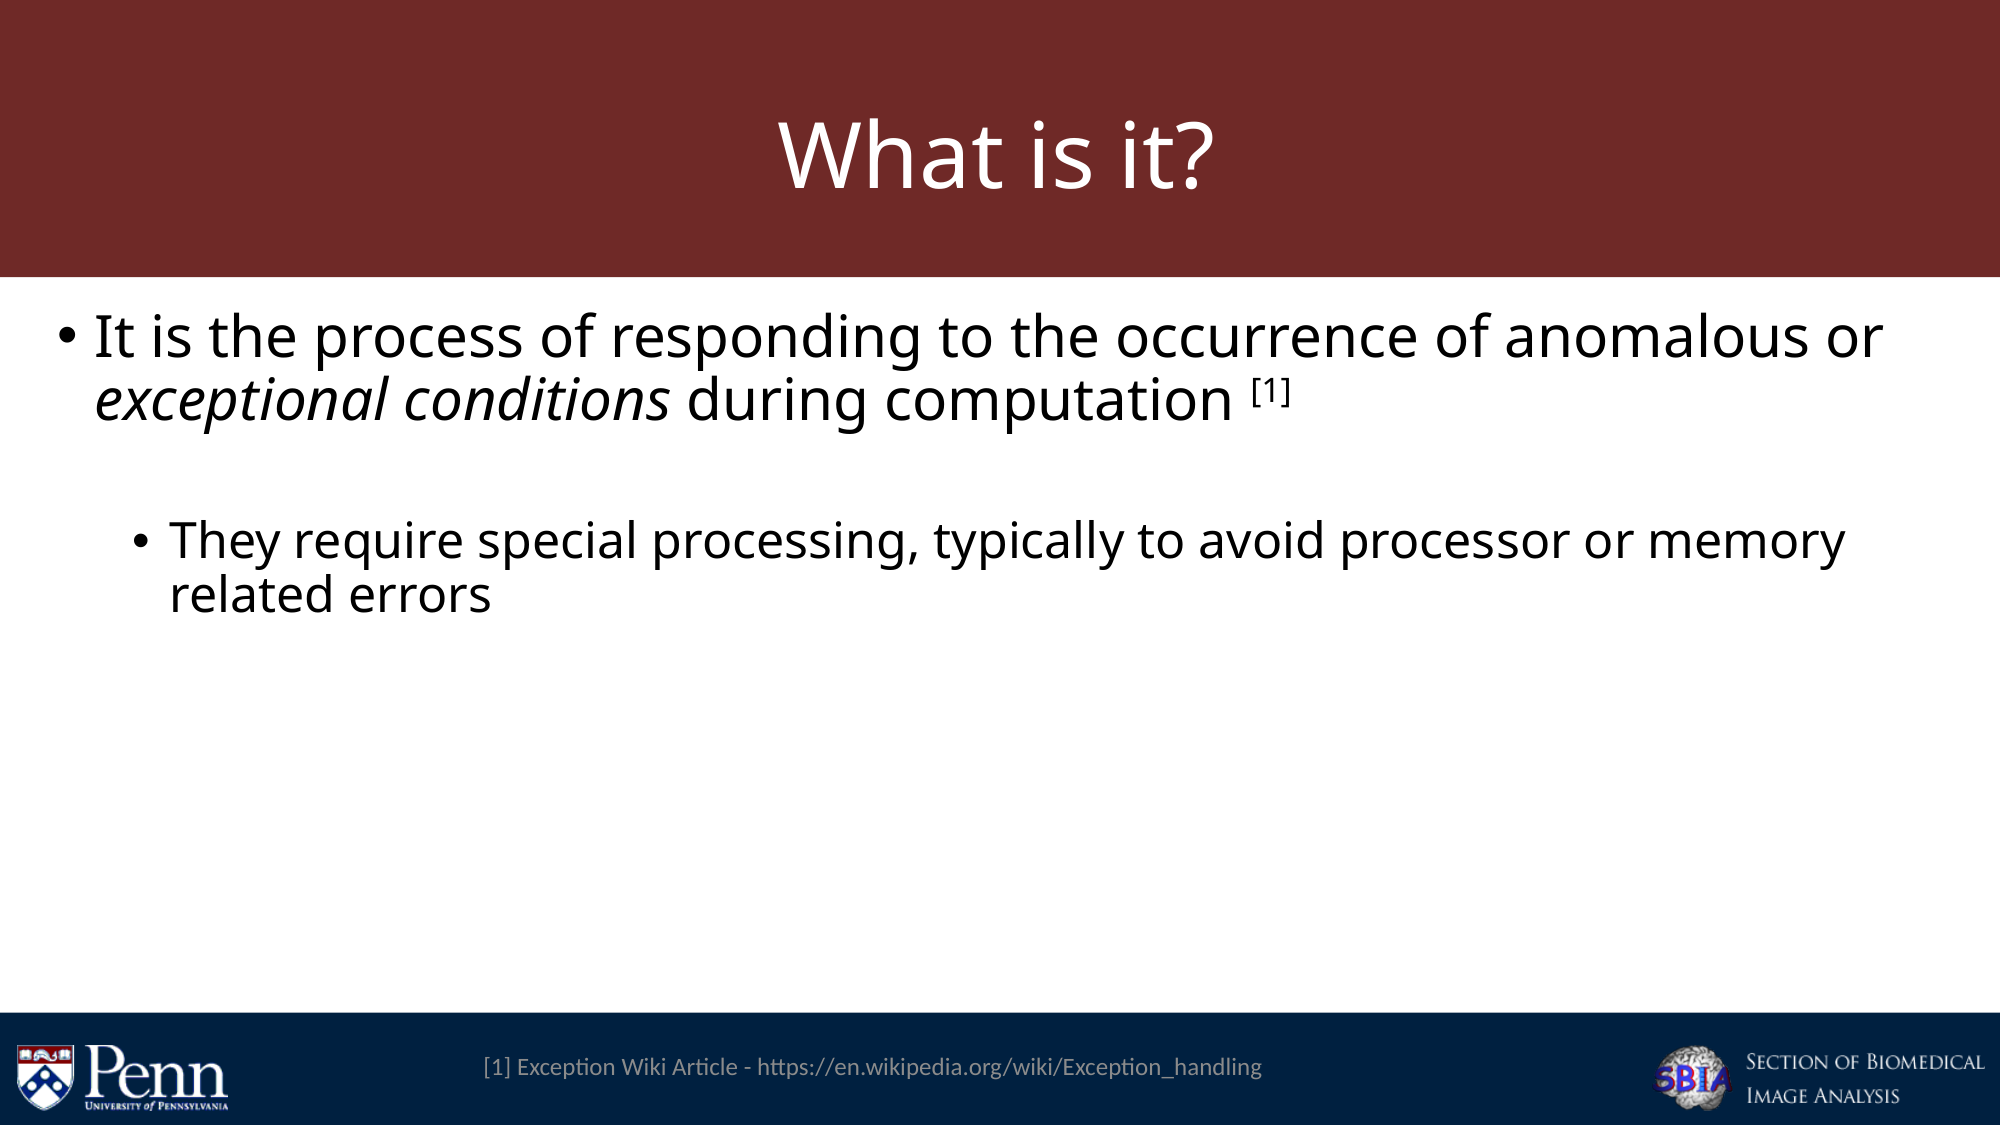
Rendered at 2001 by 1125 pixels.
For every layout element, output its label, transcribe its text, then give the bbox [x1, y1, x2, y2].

list It is the process of responding to the occurrence of anomalous or exceptional conditions during computation [1] They require special processing, typically to avoid processor or memory related errors [42, 299, 1952, 1009]
footer [1] Exception Wiki Article - https://en.wikipedia.org/wiki/Exception_handling [262, 1035, 1485, 1096]
picture [1652, 1044, 1985, 1112]
title What is it? [42, 43, 1952, 275]
picture [17, 1045, 228, 1111]
